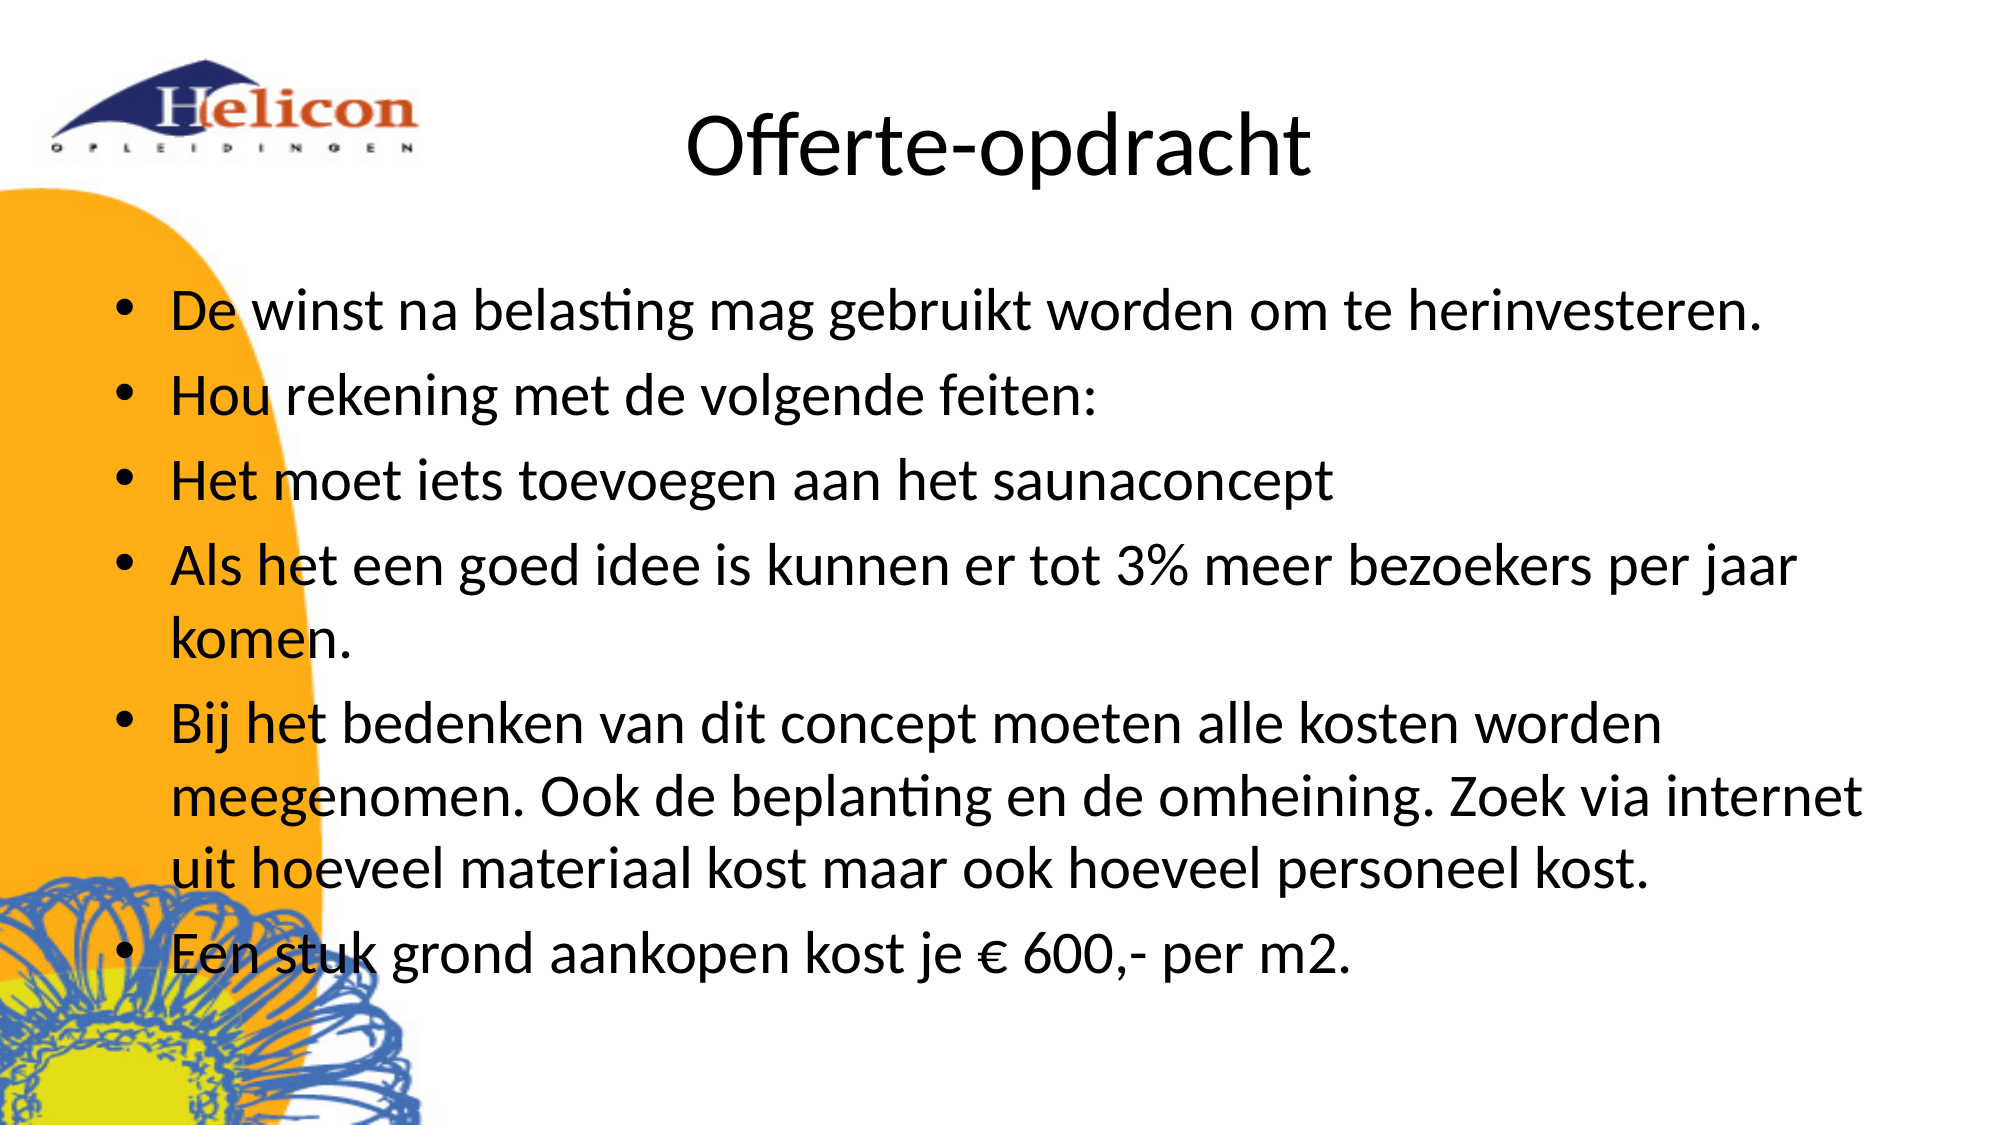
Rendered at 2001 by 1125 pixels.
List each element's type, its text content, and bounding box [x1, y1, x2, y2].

title Offerte-opdracht [99, 45, 1900, 233]
picture [0, 0, 2001, 1125]
list De winst na belasting mag gebruikt worden om te herinvesteren. Hou rekening met de volgende feiten: Het moet iets toevoegen aan het saunaconcept Als het een goed idee is kunnen er tot 3% meer bezoekers per jaar komen. Bij het bedenken van dit concept moeten alle kosten worden meegenomen. Ook de beplanting en de omheining. Zoek via internet uit hoeveel materiaal kost maar ook hoeveel personeel kost. Een stuk grond aankopen kost je € 600,- per m2. [99, 262, 1900, 1005]
